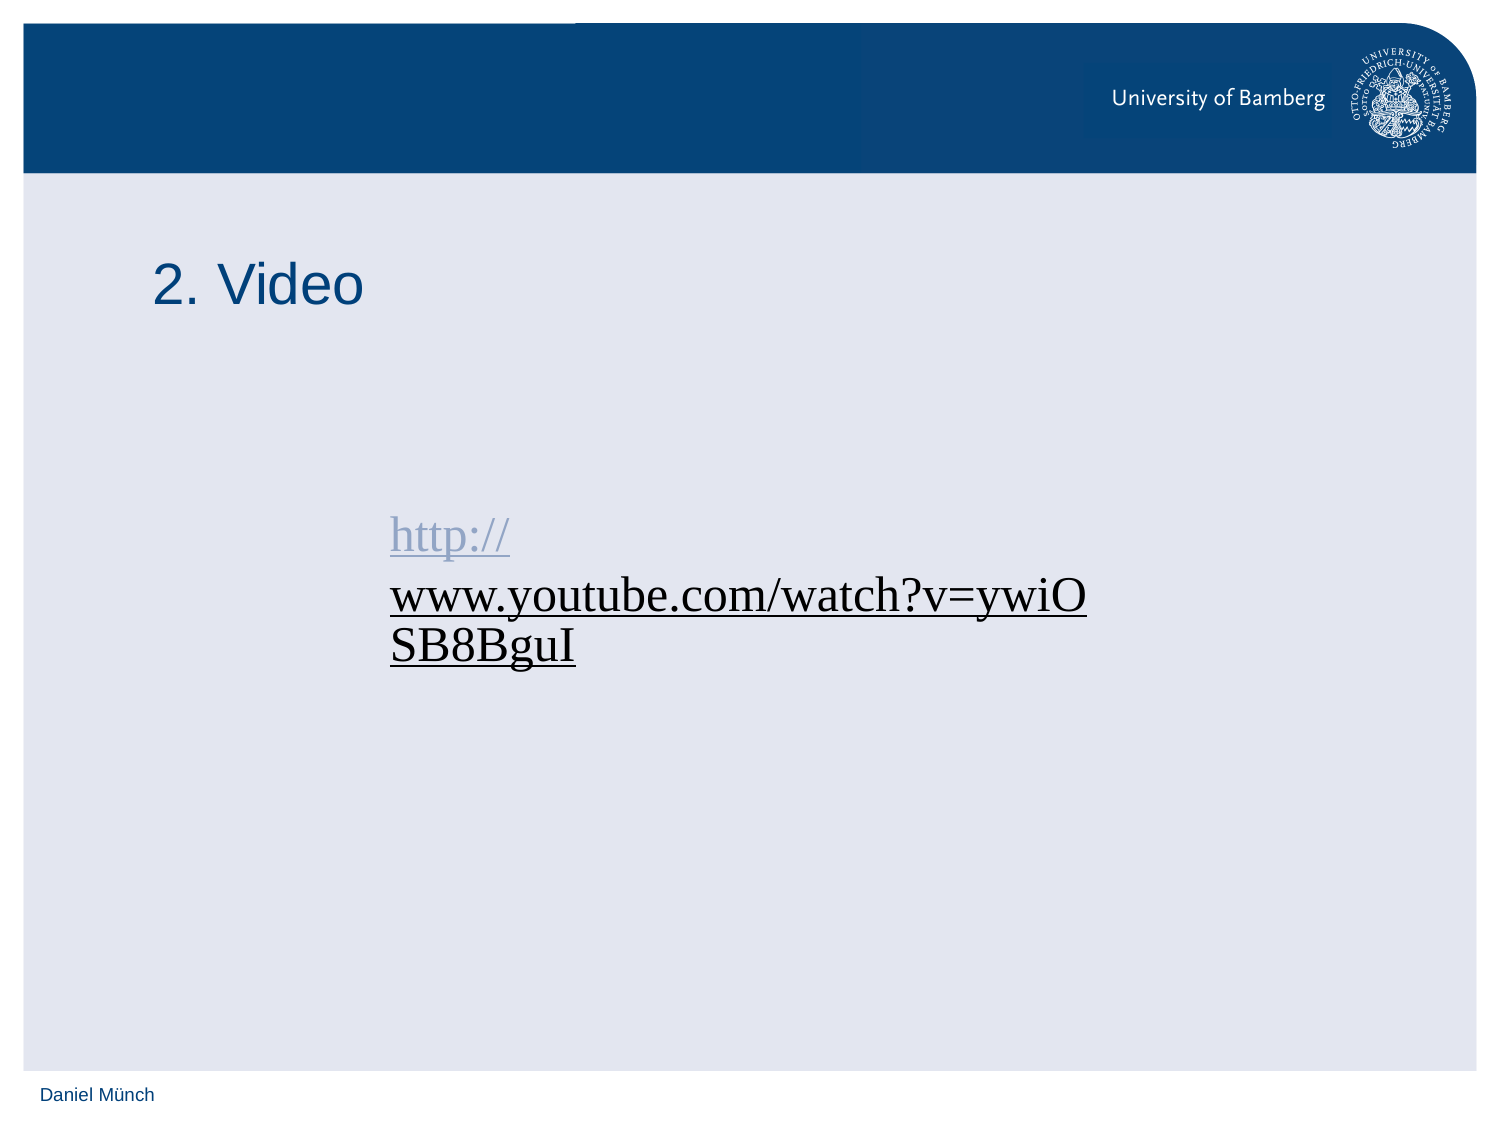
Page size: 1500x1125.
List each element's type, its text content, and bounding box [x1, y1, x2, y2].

title 2. Video [137, 187, 1363, 375]
text_box http://www.youtube.com/watch?v=ywiOSB8BguI [374, 494, 1125, 689]
picture [0, 0, 1500, 1125]
